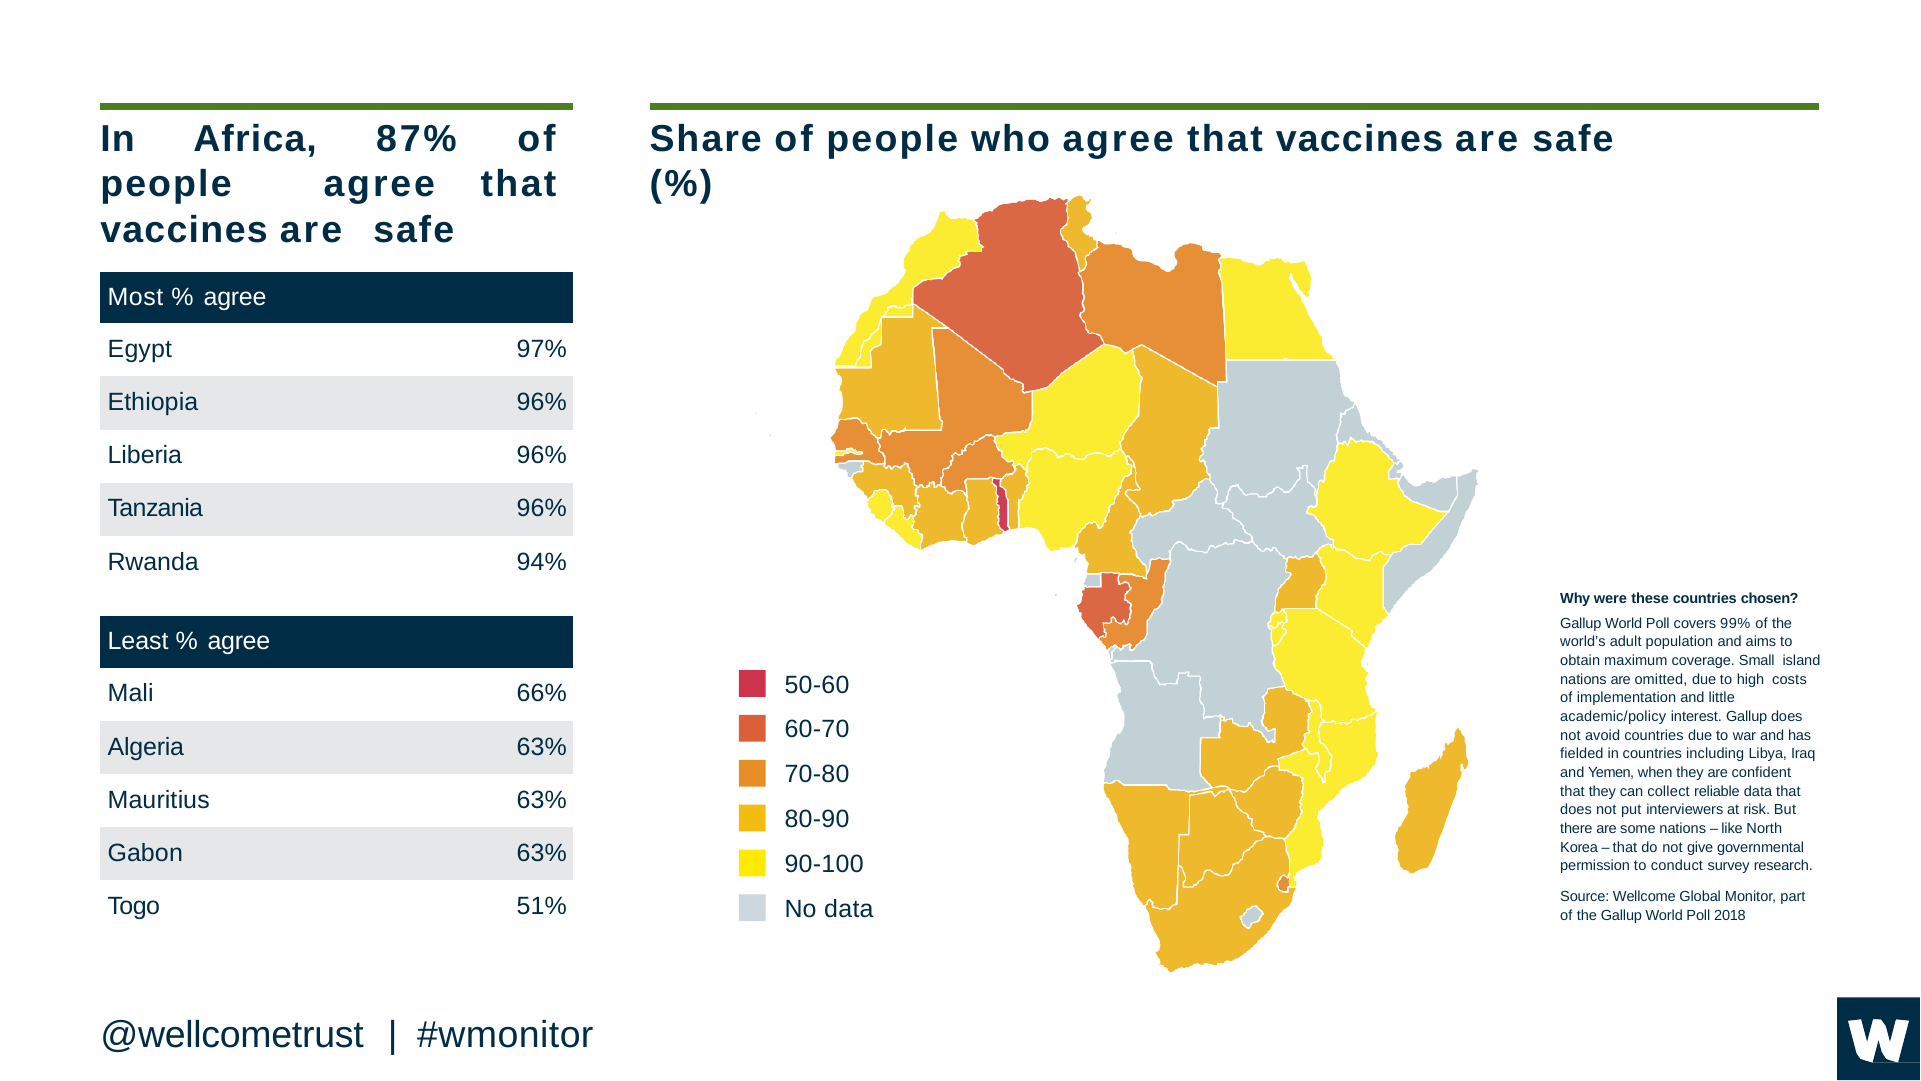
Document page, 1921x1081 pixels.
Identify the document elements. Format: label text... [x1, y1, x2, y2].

table_cell 94% [359, 536, 573, 578]
text_box [738, 759, 766, 787]
table_cell Algeria [100, 721, 362, 774]
table_header Most % agree [100, 272, 359, 323]
table_cell 63% [362, 721, 573, 774]
table_cell Togo [100, 880, 362, 922]
table_cell Mauritius [100, 774, 362, 827]
text_box 50-60 60-70 70-80 80-90 90-100 No data [782, 651, 876, 923]
table_cell Ethiopia [100, 376, 359, 430]
text_box Why were these countries chosen? Gallup World Poll covers 99% of the world’s adult population and aims to obtain maximum coverage. Small island nations are omitted, due to high costs of implementation and little academic/policy interest. Gallup does not avoid countries due to war and has fielded in countries including Libya, Iraq and Yemen, when they are confident that they can collect reliable data that does not put interviewers at risk. But there are some nations – like North Korea – that do not give governmental permission to conduct survey research. Source: Wellcome Global Monitor, part of the Gallup World Poll 2018 [1558, 579, 1822, 923]
text_box [738, 714, 766, 742]
table_header Least % agree [100, 616, 362, 668]
text_box [738, 670, 766, 697]
text_box [754, 411, 780, 439]
table_cell 97% [359, 323, 573, 376]
table_cell 51% [362, 880, 573, 922]
text_box [738, 849, 766, 877]
text_box [738, 804, 766, 832]
table_cell 96% [359, 483, 573, 536]
text_box [828, 205, 1479, 974]
table_cell 63% [362, 827, 573, 880]
table_cell 66% [362, 668, 573, 721]
table_cell Mali [100, 668, 362, 721]
table_cell 96% [359, 376, 573, 430]
table_header [362, 616, 573, 668]
table_cell Rwanda [100, 536, 359, 578]
text_box [738, 894, 766, 922]
table_cell Liberia [100, 430, 359, 483]
text_box Share of people who agree that vaccines are safe (%) [647, 112, 1685, 205]
table_cell Egypt [100, 323, 359, 376]
table_cell Tanzania [100, 483, 359, 536]
title In Africa, 87% of people agree that vaccines are safe [98, 112, 560, 294]
table_header [359, 272, 573, 323]
table_cell 96% [359, 430, 573, 483]
table_cell Gabon [100, 827, 362, 880]
table_cell 63% [362, 774, 573, 827]
footer @wellcometrust | #wmonitor [98, 1010, 596, 1081]
